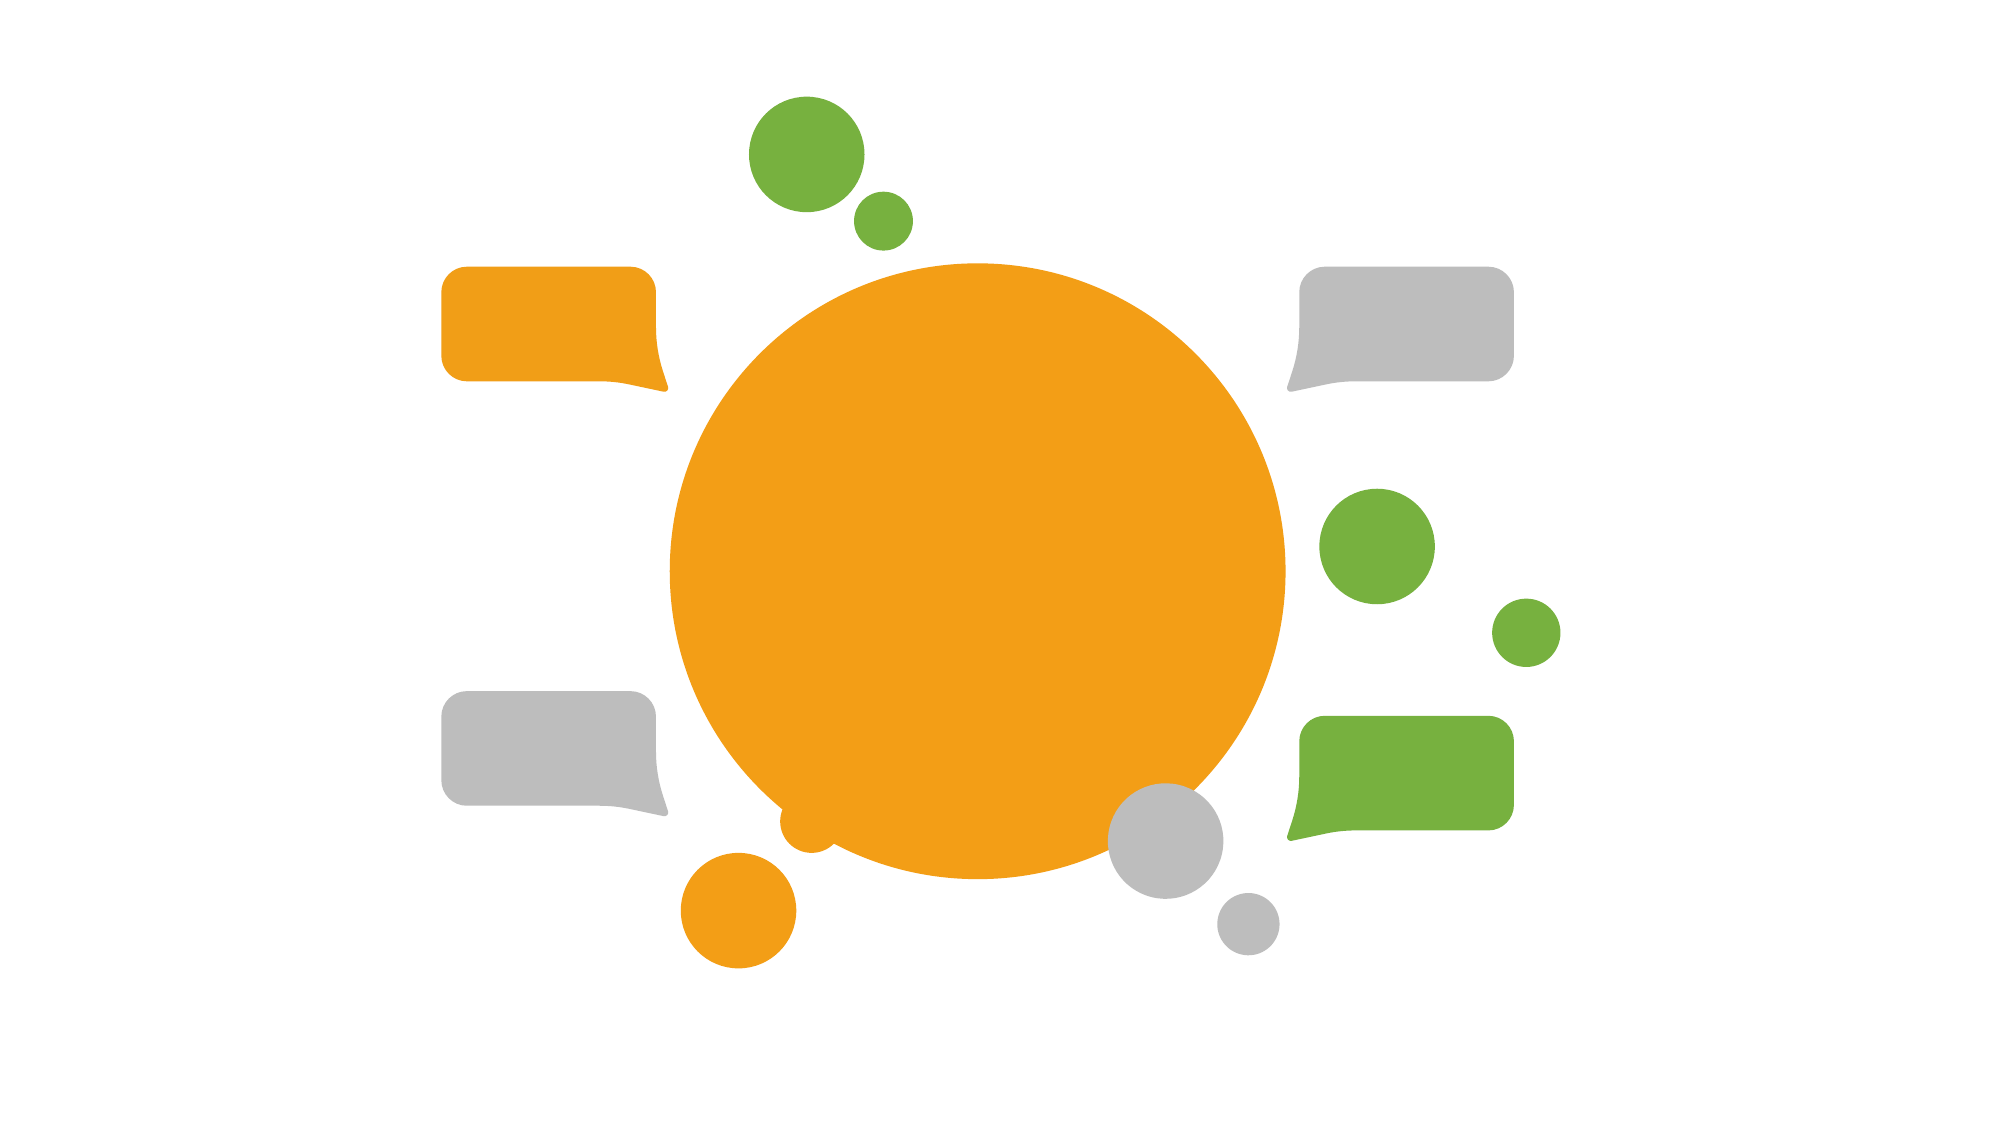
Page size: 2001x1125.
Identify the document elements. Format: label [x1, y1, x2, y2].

text_box [441, 266, 669, 392]
text_box [1319, 488, 1435, 605]
text_box [1492, 598, 1561, 667]
text_box [680, 852, 797, 969]
text_box [1217, 893, 1280, 956]
text_box [1287, 266, 1514, 392]
text_box [441, 691, 669, 817]
text_box [748, 96, 865, 213]
text_box [854, 191, 913, 251]
text_box [780, 789, 844, 853]
text_box [1287, 715, 1514, 841]
text_box [1107, 783, 1224, 899]
text_box [669, 263, 1286, 880]
